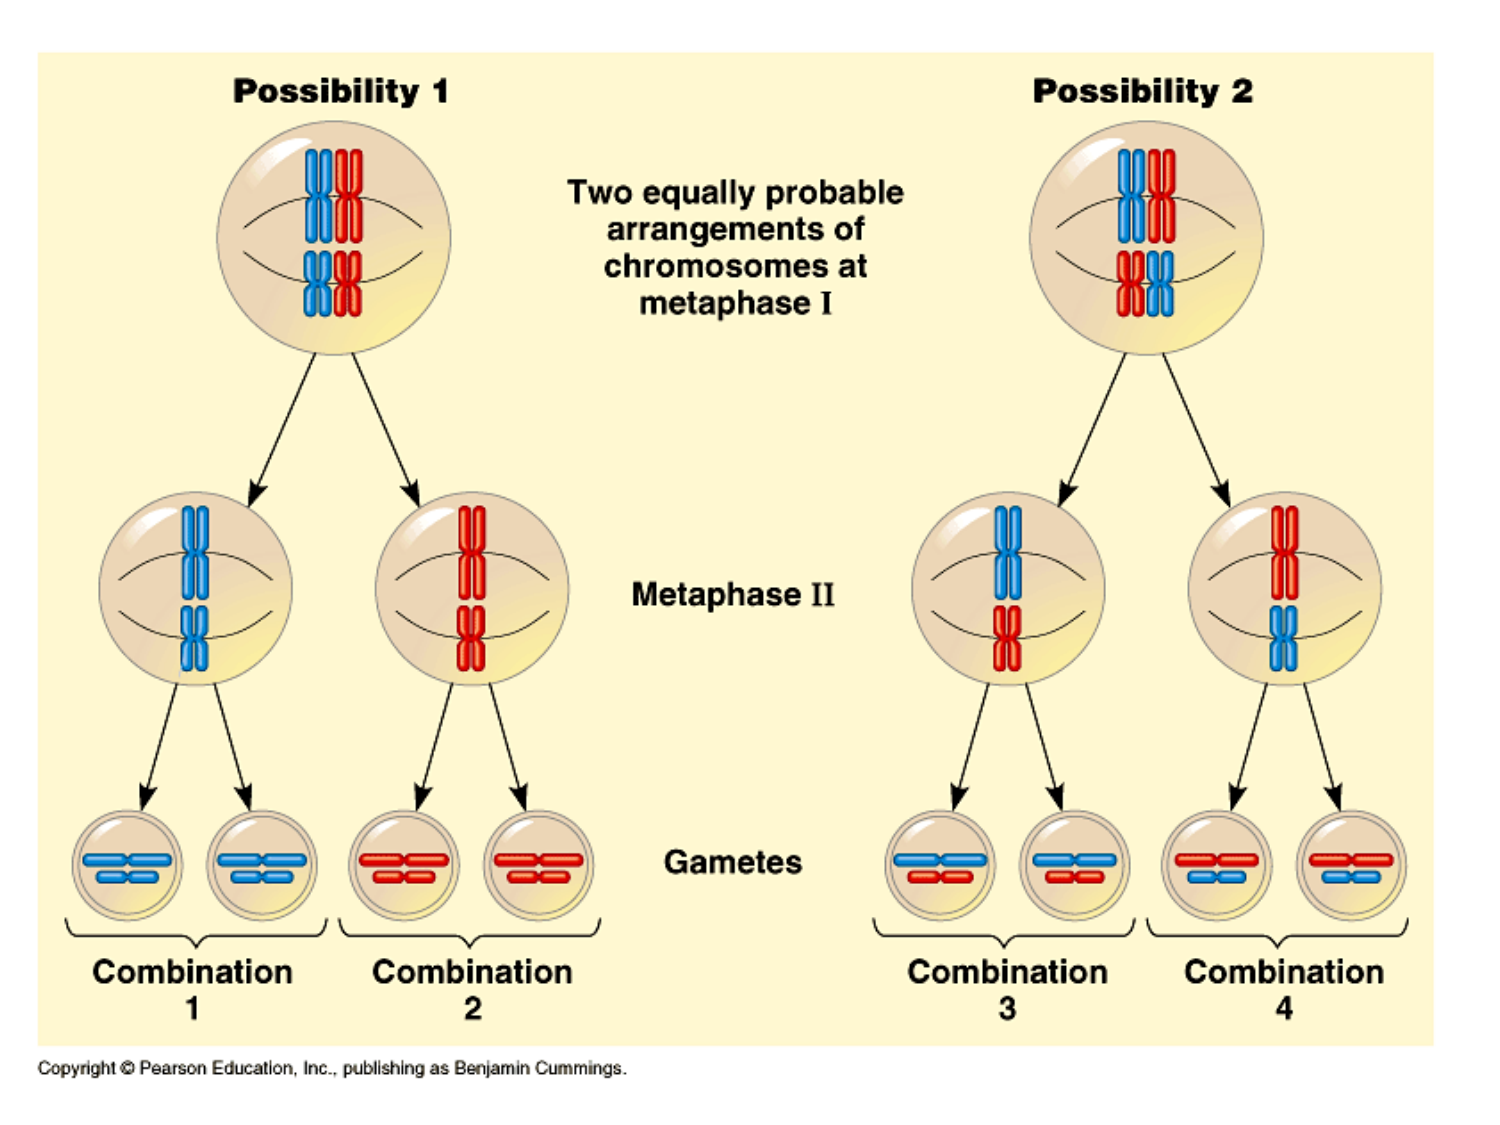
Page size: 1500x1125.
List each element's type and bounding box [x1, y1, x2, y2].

picture [24, 37, 1451, 1089]
